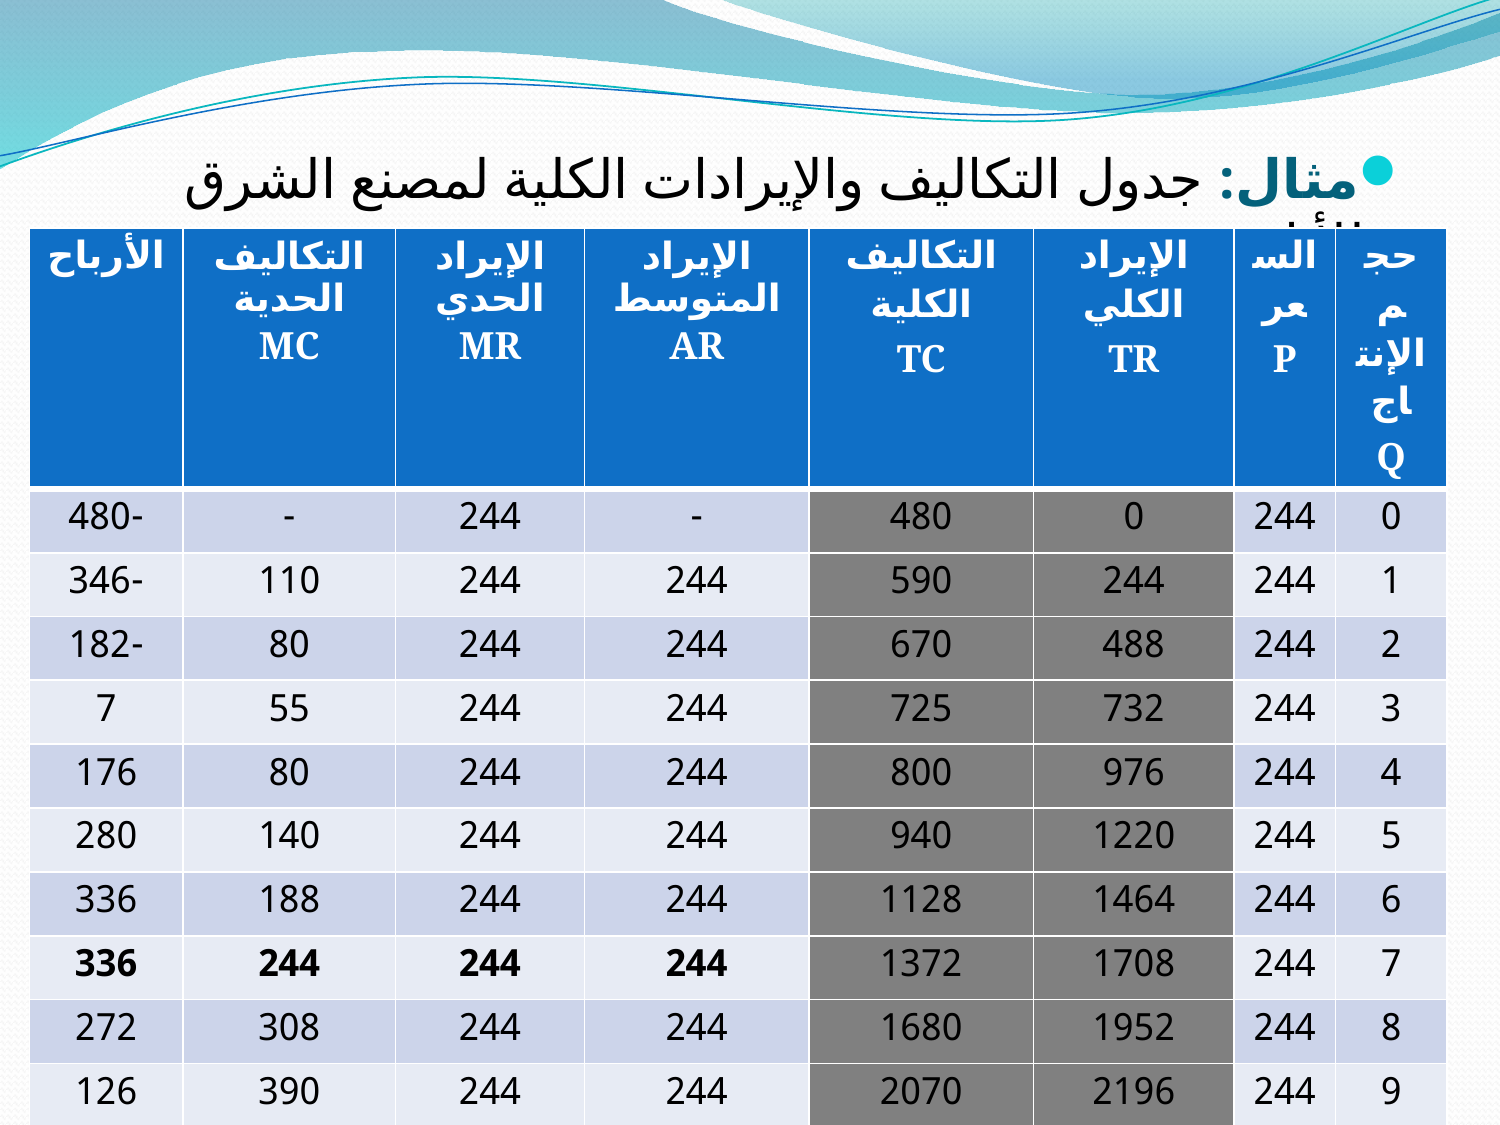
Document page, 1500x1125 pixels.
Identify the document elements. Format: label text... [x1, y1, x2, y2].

list مثال: جدول التكاليف والإيرادات الكلية لمصنع الشرق للأثاث. [75, 137, 1425, 227]
